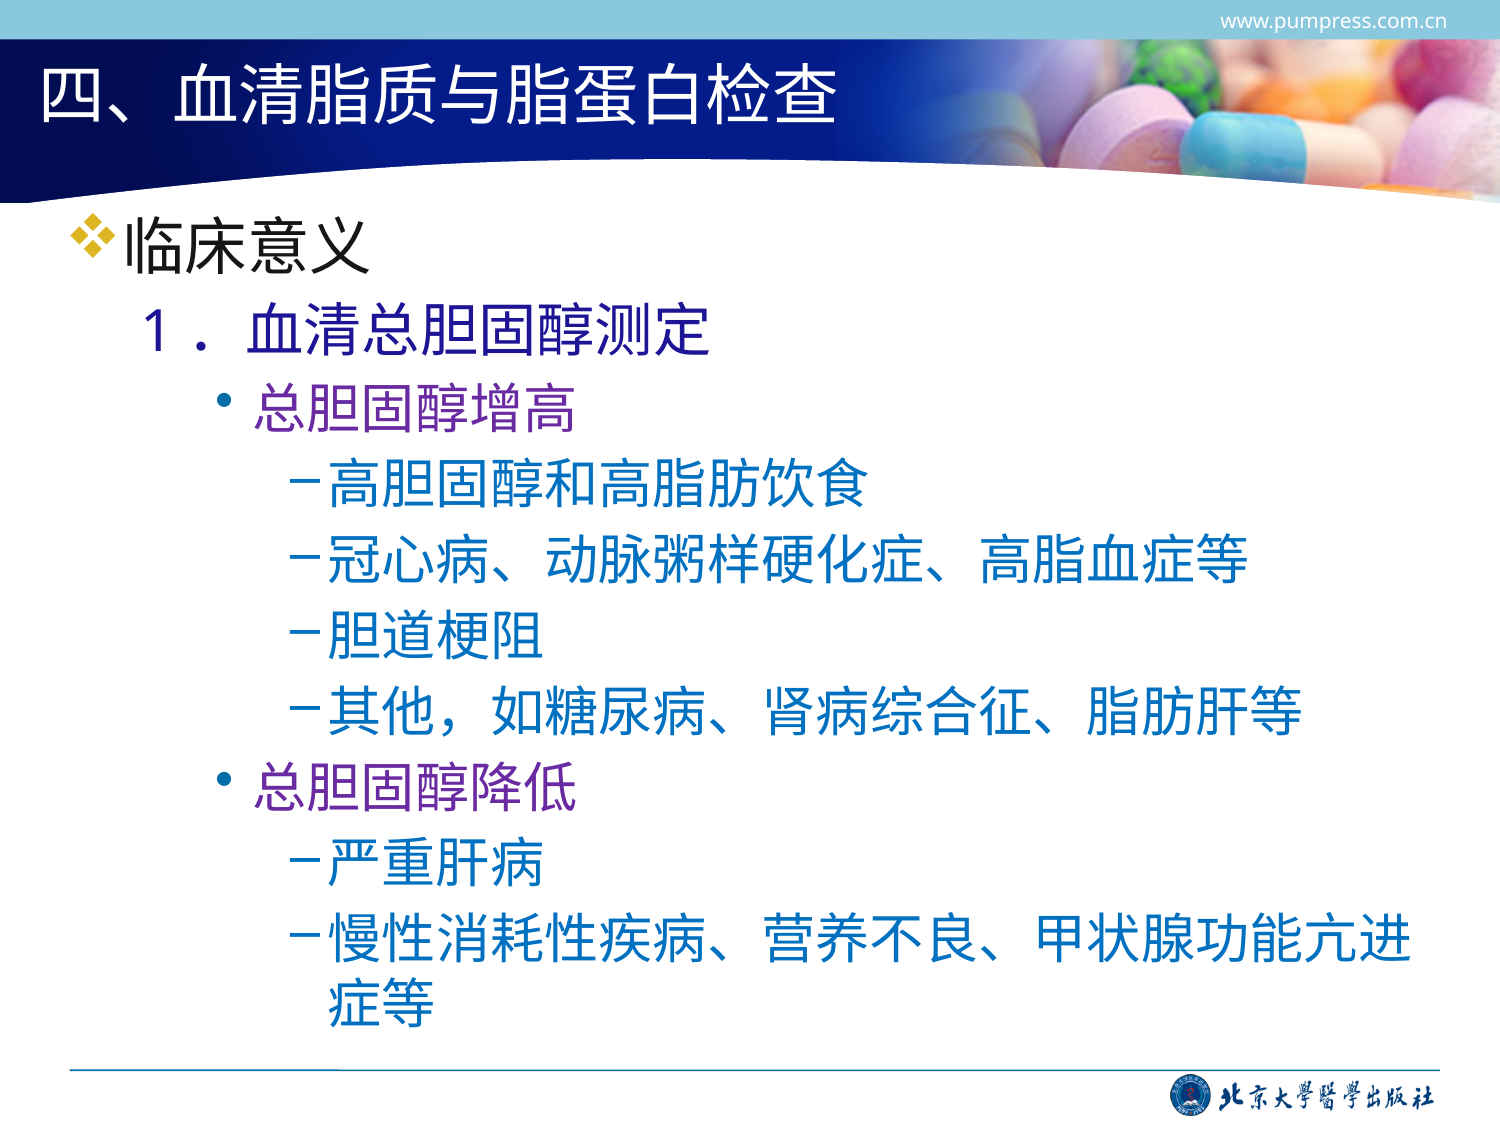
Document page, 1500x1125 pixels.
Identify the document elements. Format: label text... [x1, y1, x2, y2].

slide_number www.pumpress.com.cn [1024, 0, 1463, 38]
picture [1170, 1074, 1436, 1118]
list 临床意义 1．血清总胆固醇测定 总胆固醇增高 高胆固醇和高脂肪饮食 冠心病、动脉粥样硬化症、高脂血症等 胆道梗阻 其他，如糖尿病、肾病综合征、脂肪肝等 总胆固醇降低 严重肝病 慢性消耗性疾病、营养不良、甲状腺功能亢进症等 [49, 198, 1463, 1026]
picture [0, 40, 1500, 203]
title 四、血清脂质与脂蛋白检查 [23, 46, 1349, 140]
